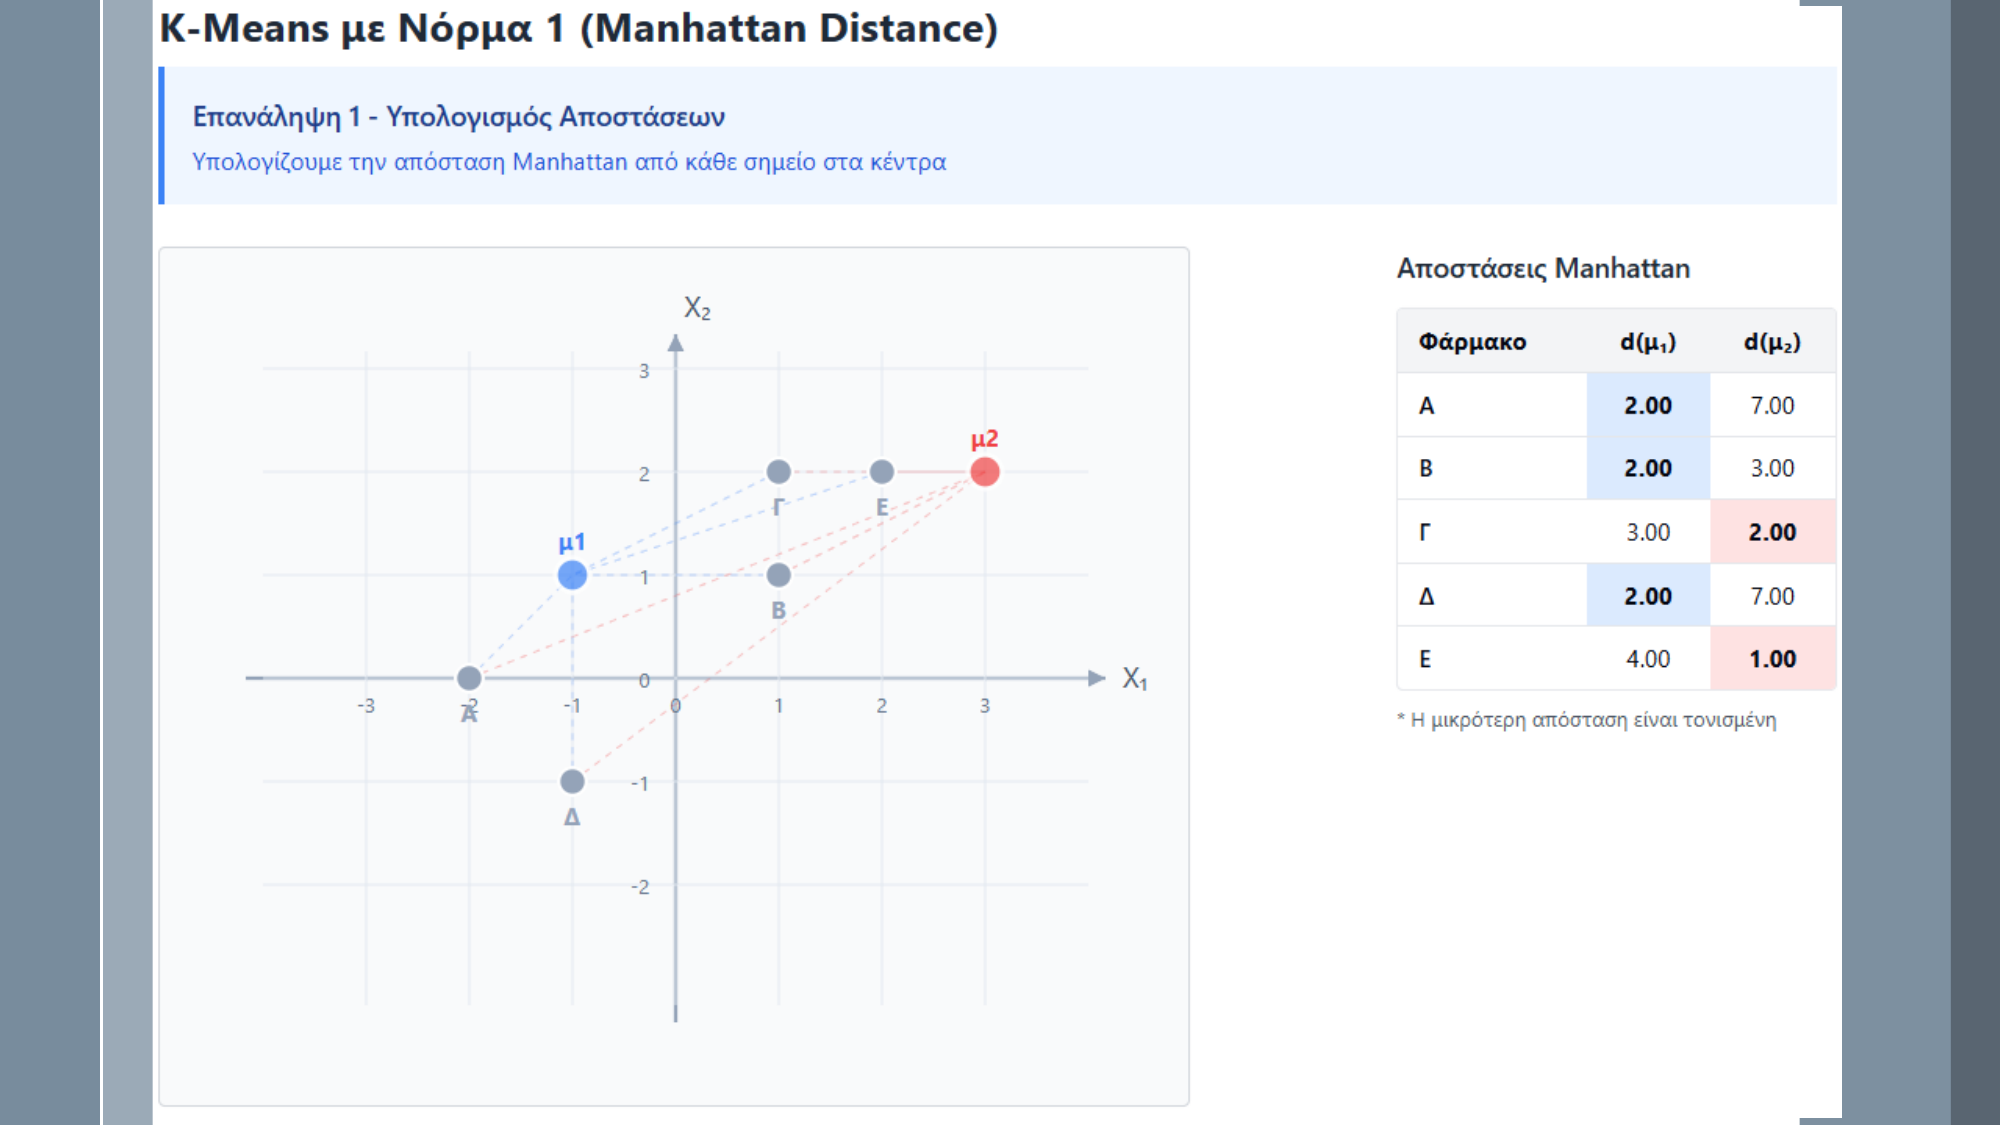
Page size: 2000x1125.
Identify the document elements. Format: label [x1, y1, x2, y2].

picture [157, 6, 1842, 1119]
